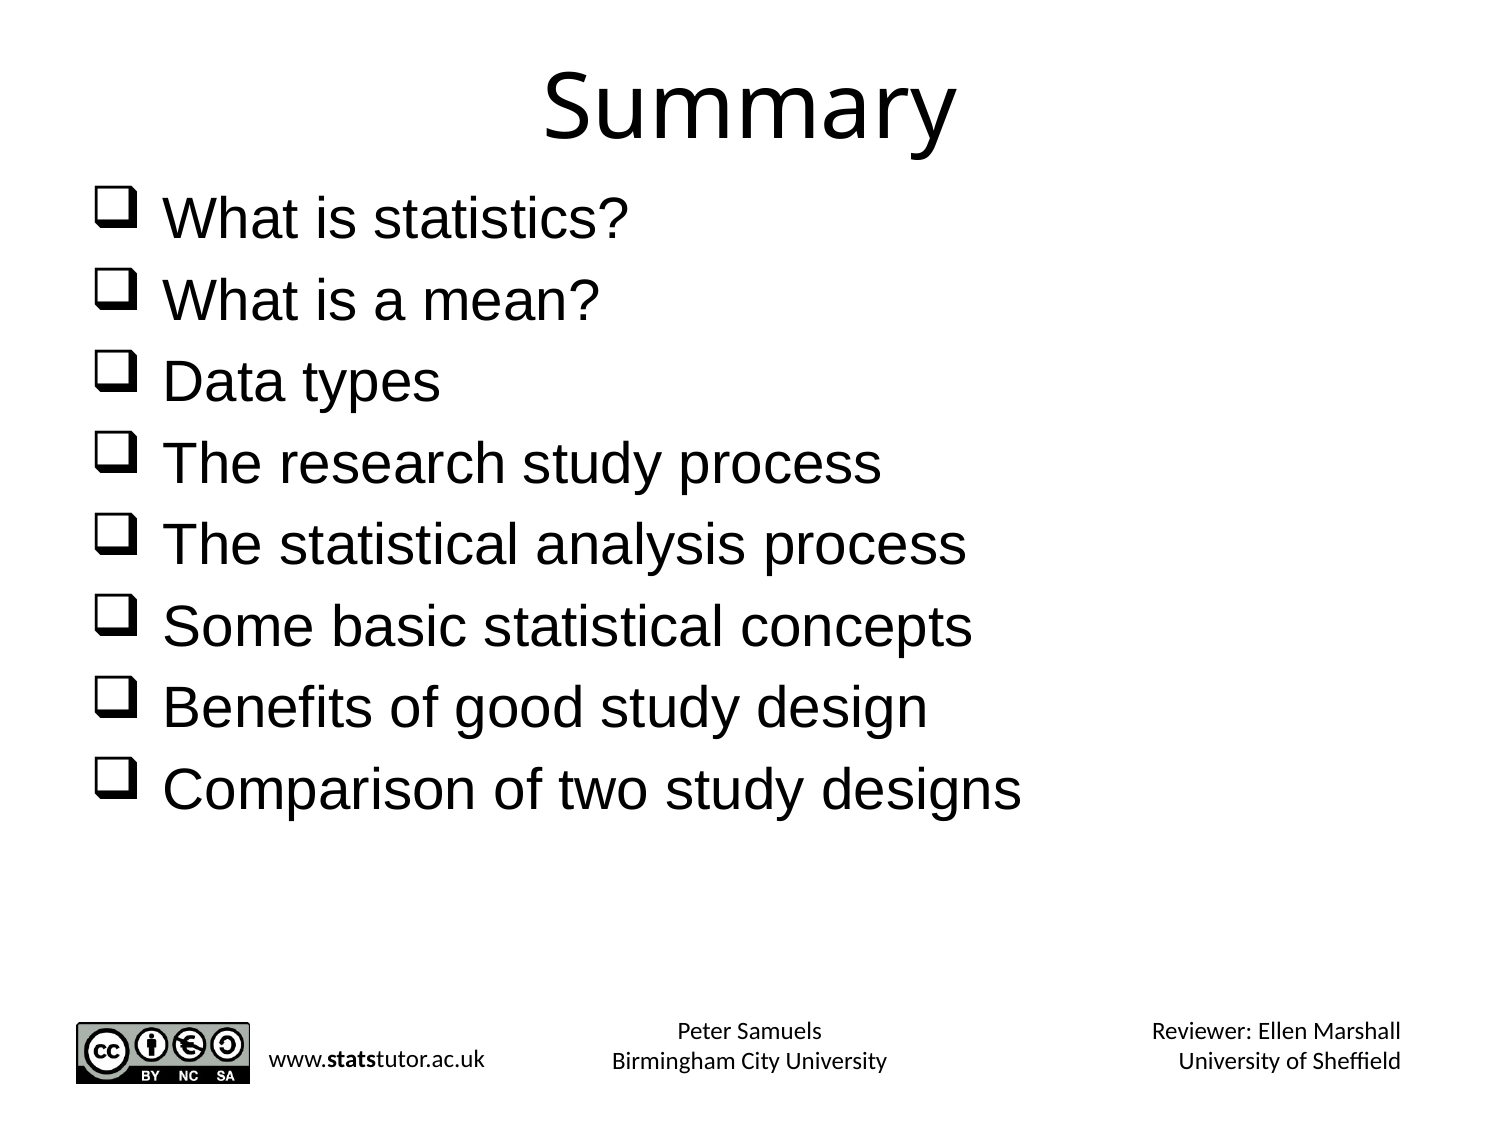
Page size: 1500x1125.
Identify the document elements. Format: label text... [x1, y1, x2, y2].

text_box www.statstutor.ac.uk [254, 1035, 538, 1080]
title Summary [75, 30, 1425, 172]
list What is statistics? What is a mean? Data types The research study process The statistical analysis process Some basic statistical concepts Benefits of good study design Comparison of two study designs [75, 172, 1425, 922]
text_box Reviewer: Ellen Marshall University of Sheffield [1038, 1007, 1417, 1083]
text_box Peter Samuels Birmingham City University [549, 1007, 951, 1083]
picture [76, 1022, 251, 1084]
